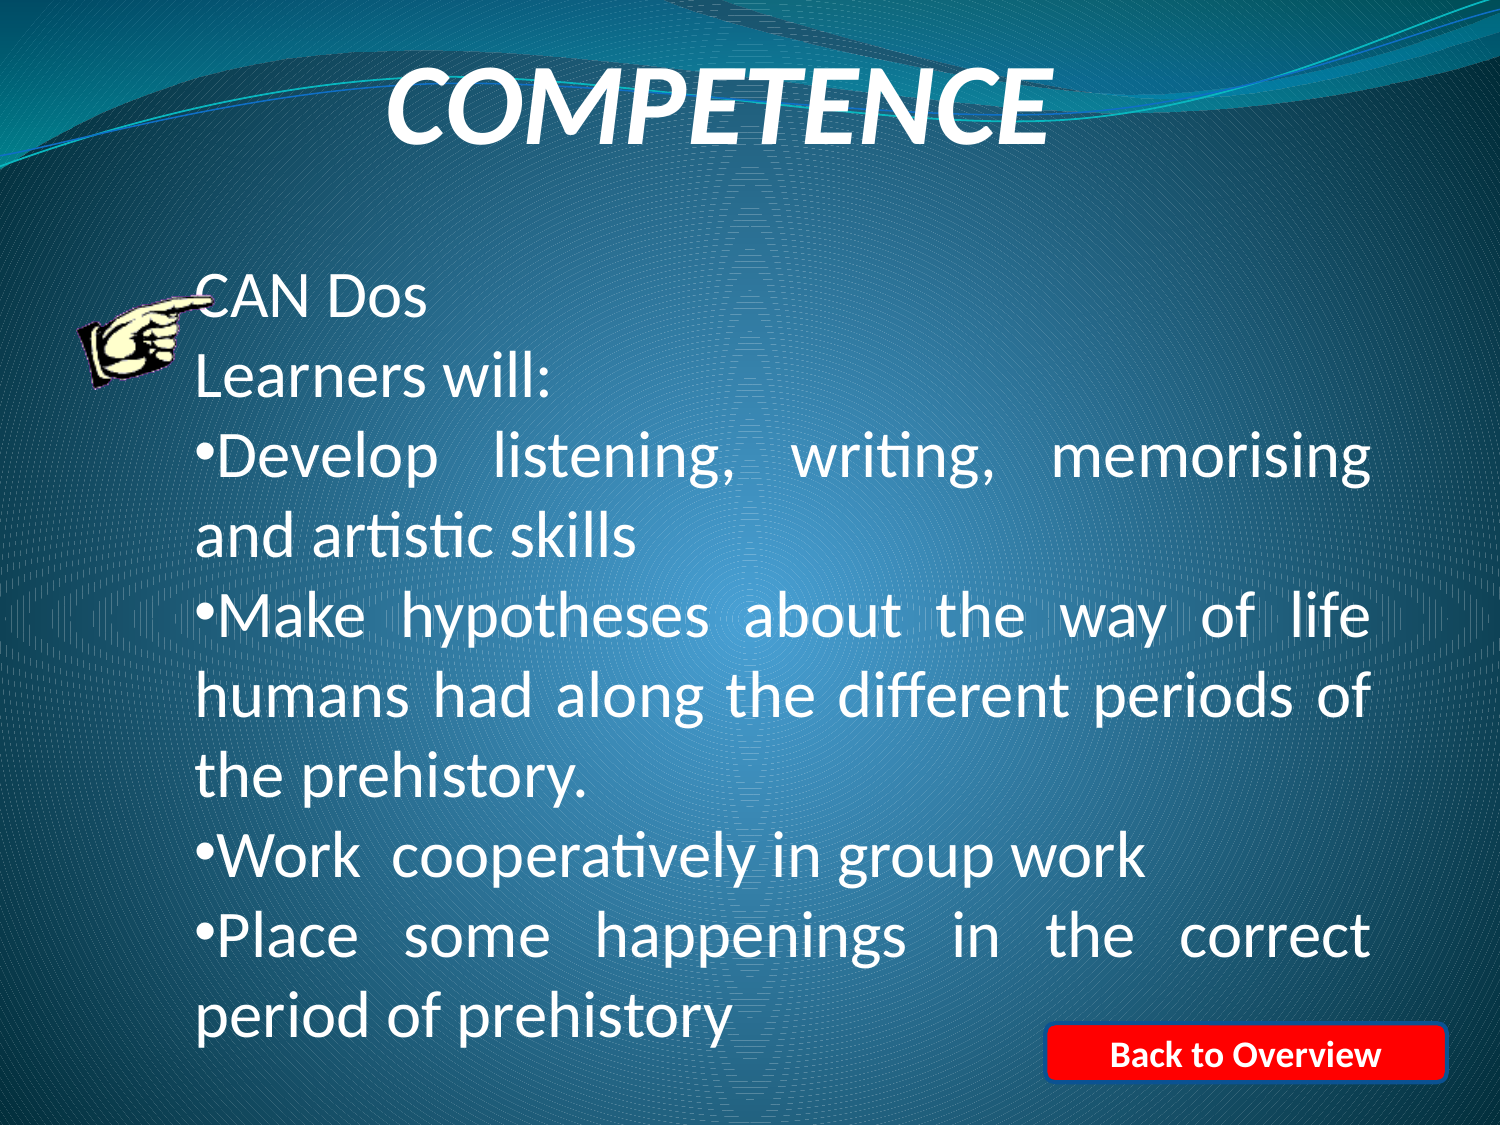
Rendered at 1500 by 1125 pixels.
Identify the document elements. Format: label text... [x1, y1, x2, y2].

picture [76, 278, 260, 391]
text_box CAN Dos Learners will: Develop listening, writing, memorising and artistic skills Make hypotheses about the way of life humans had along the different periods of the prehistory. Work cooperatively in group work Place some happenings in the correct period of prehistory [194, 243, 1376, 976]
text_box Back to Overview [1043, 1021, 1449, 1085]
text_box COMPETENCE [76, 54, 1365, 168]
